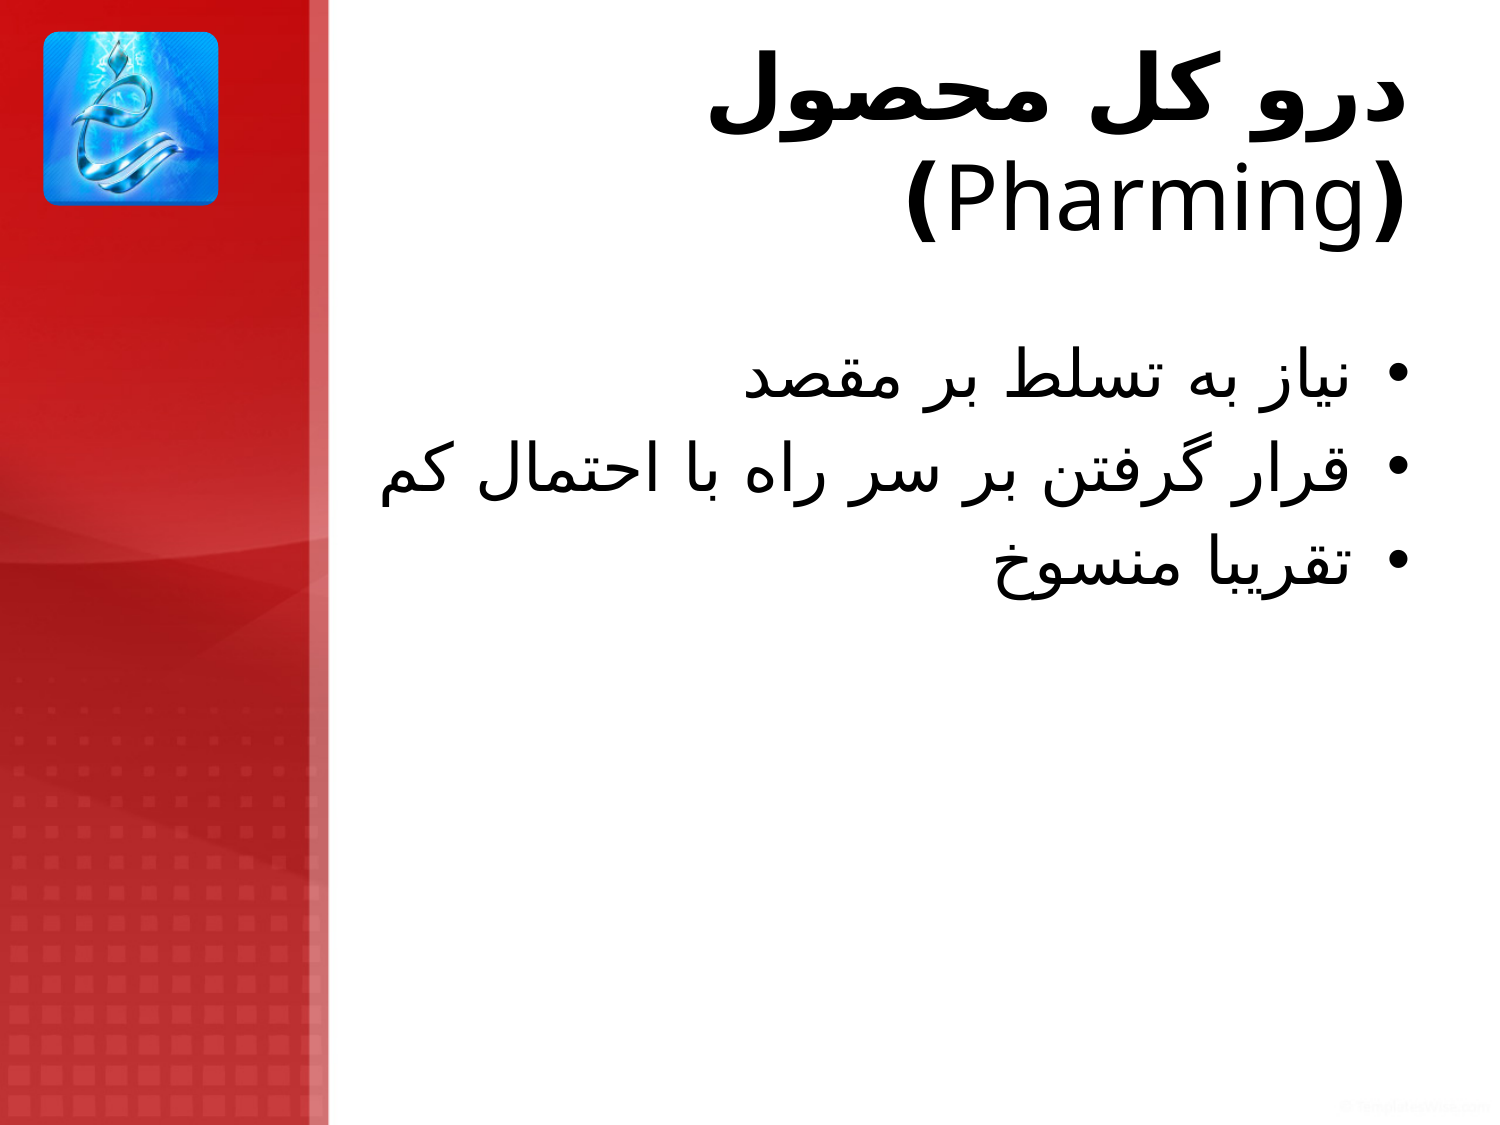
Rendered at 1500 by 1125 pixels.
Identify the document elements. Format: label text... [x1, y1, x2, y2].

text_box نیاز به تسلط بر مقصد قرار گرفتن بر سر راه با احتمال كم تقریبا منسوخ [348, 323, 1425, 1067]
picture [0, 0, 1500, 1125]
text_box درو كل محصول (Pharming) [348, 45, 1425, 233]
